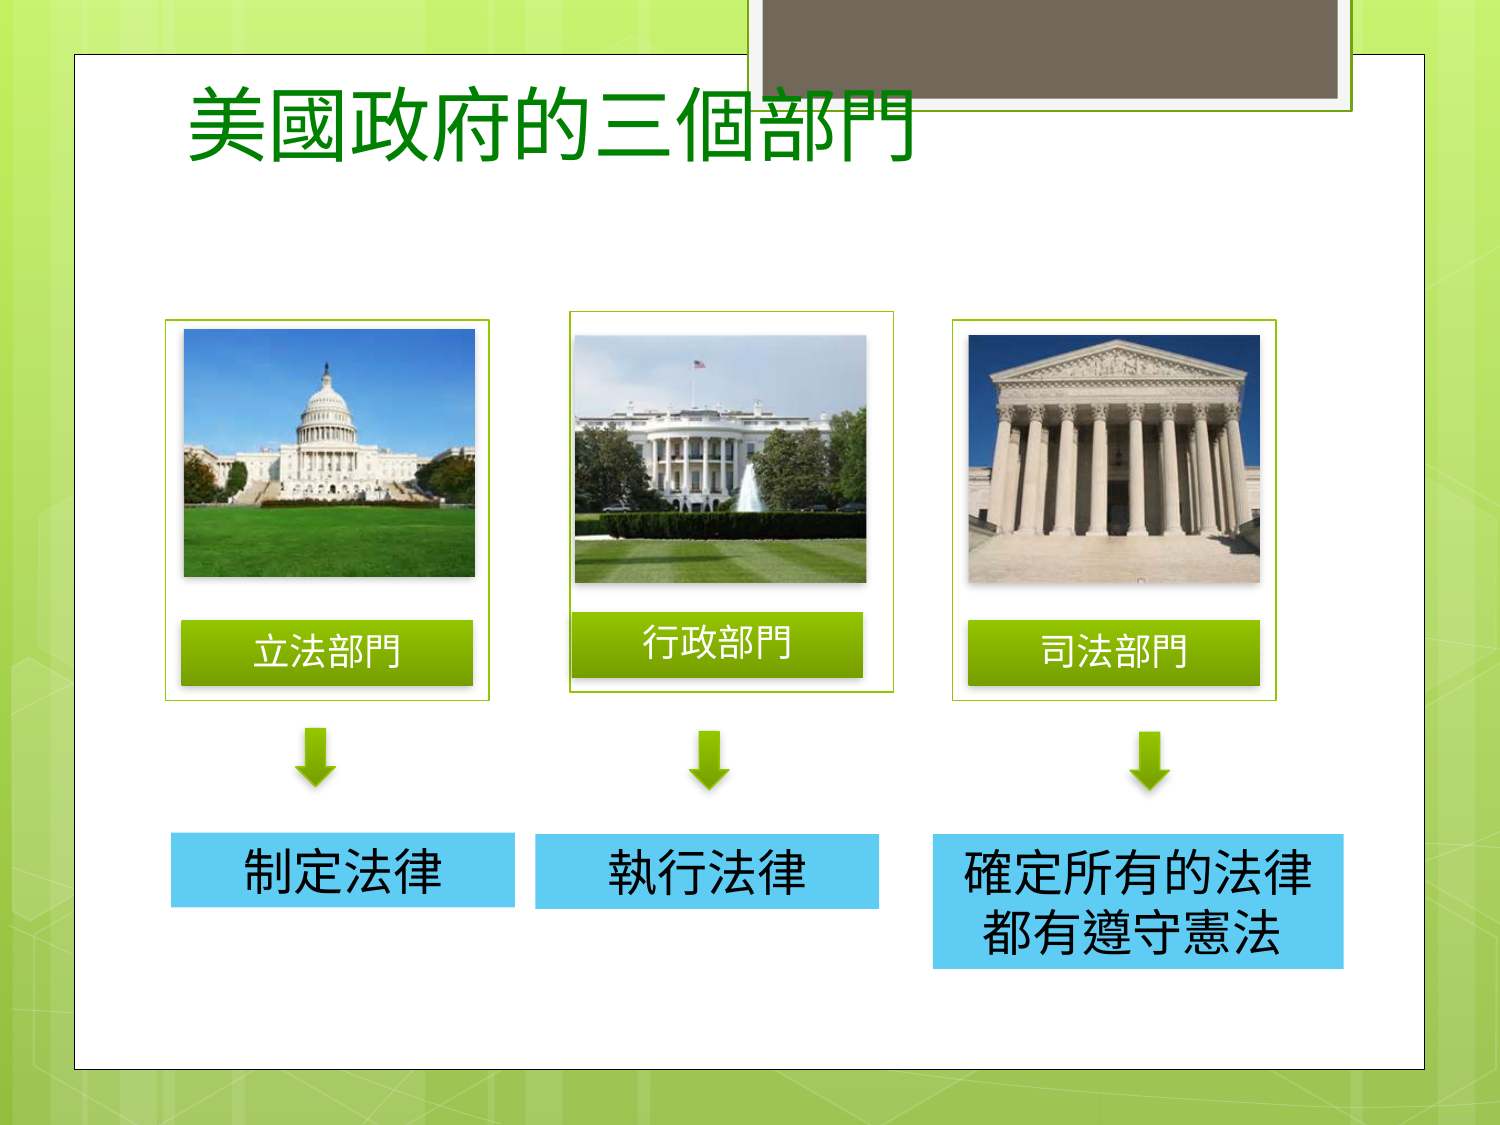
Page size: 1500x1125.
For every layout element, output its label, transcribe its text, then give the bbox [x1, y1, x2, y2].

text_box 確定所有的法律都有遵守憲法 [932, 834, 1344, 969]
text_box 執行法律 [535, 834, 880, 909]
title 美國政府的三個部門 [171, 66, 1324, 180]
text_box 制定法律 [171, 832, 515, 908]
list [164, 208, 1277, 813]
